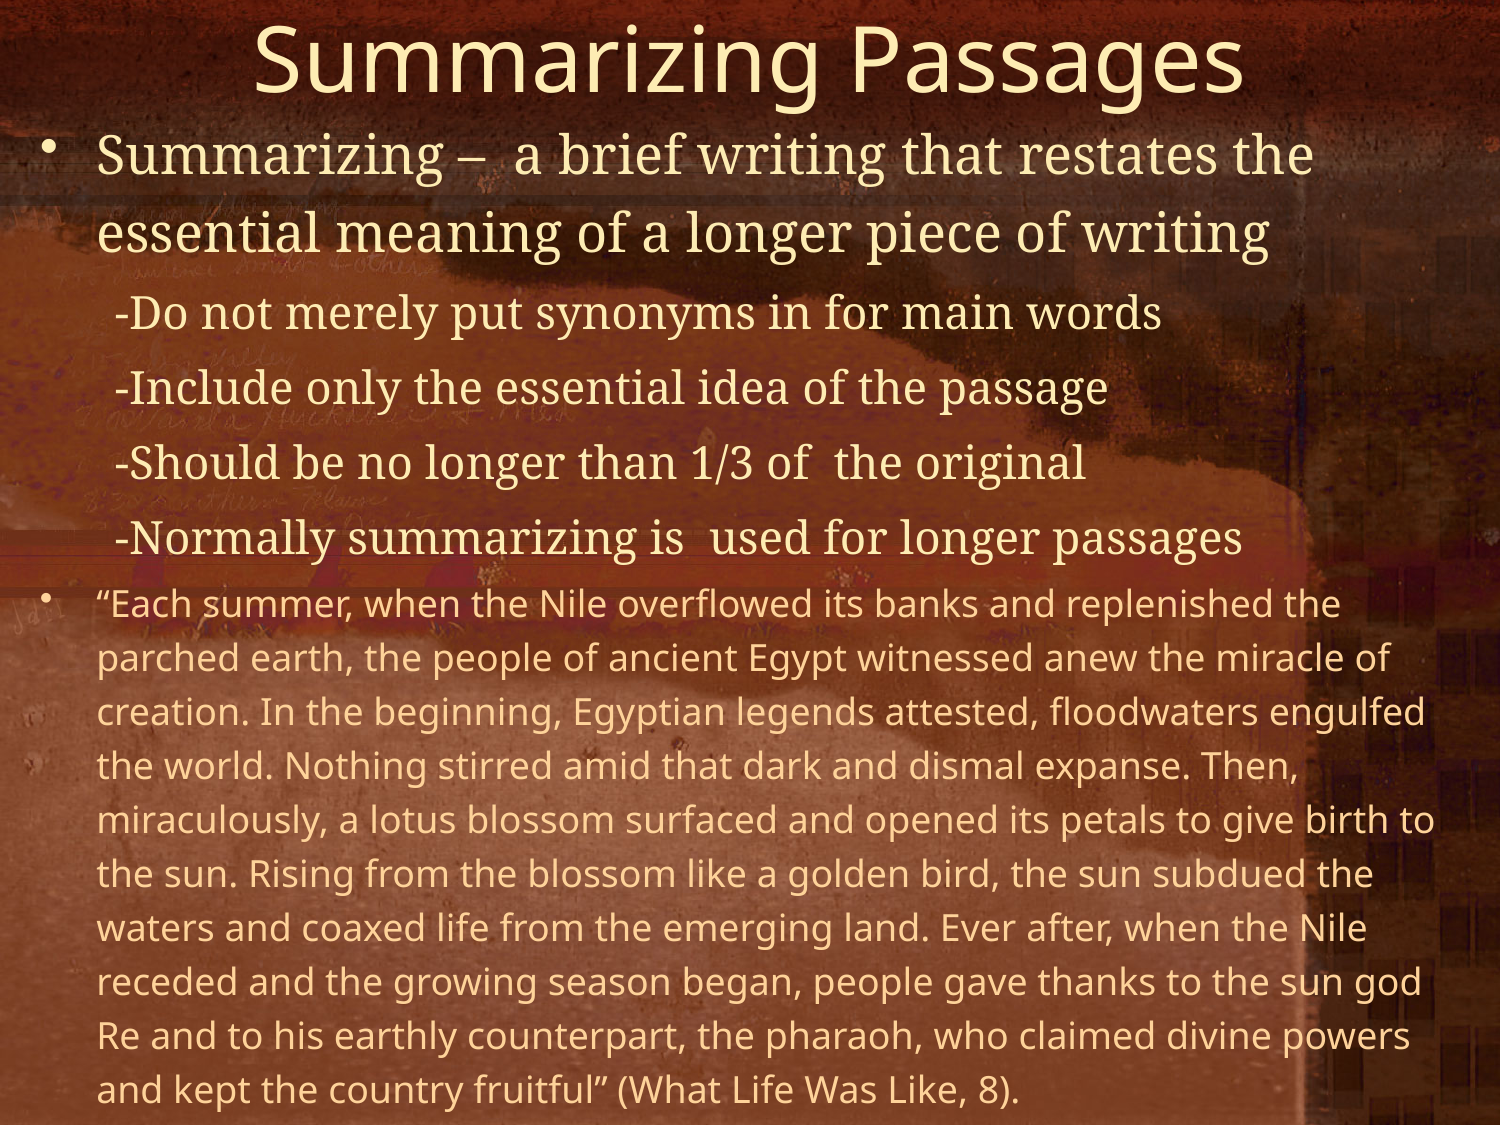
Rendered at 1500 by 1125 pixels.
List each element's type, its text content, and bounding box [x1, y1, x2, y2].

title Summarizing Passages [74, 0, 1426, 99]
picture [0, 0, 1500, 1125]
list Summarizing – a brief writing that restates the essential meaning of a longer piece of writing -Do not merely put synonyms in for main words -Include only the essential idea of the passage -Should be no longer than 1/3 of the original -Normally summarizing is used for longer passages “Each summer, when the Nile overflowed its banks and replenished the parched earth, the people of ancient Egypt witnessed anew the miracle of creation. In the beginning, Egyptian legends attested, floodwaters engulfed the world. Nothing stirred amid that dark and dismal expanse. Then, miraculously, a lotus blossom surfaced and opened its petals to give birth to the sun. Rising from the blossom like a golden bird, the sun subdued the waters and coaxed life from the emerging land. Ever after, when the Nile receded and the growing season began, people gave thanks to the sun god Re and to his earthly counterpart, the pharaoh, who claimed divine powers and kept the country fruitful” (What Life Was Like, 8). [24, 99, 1476, 1101]
